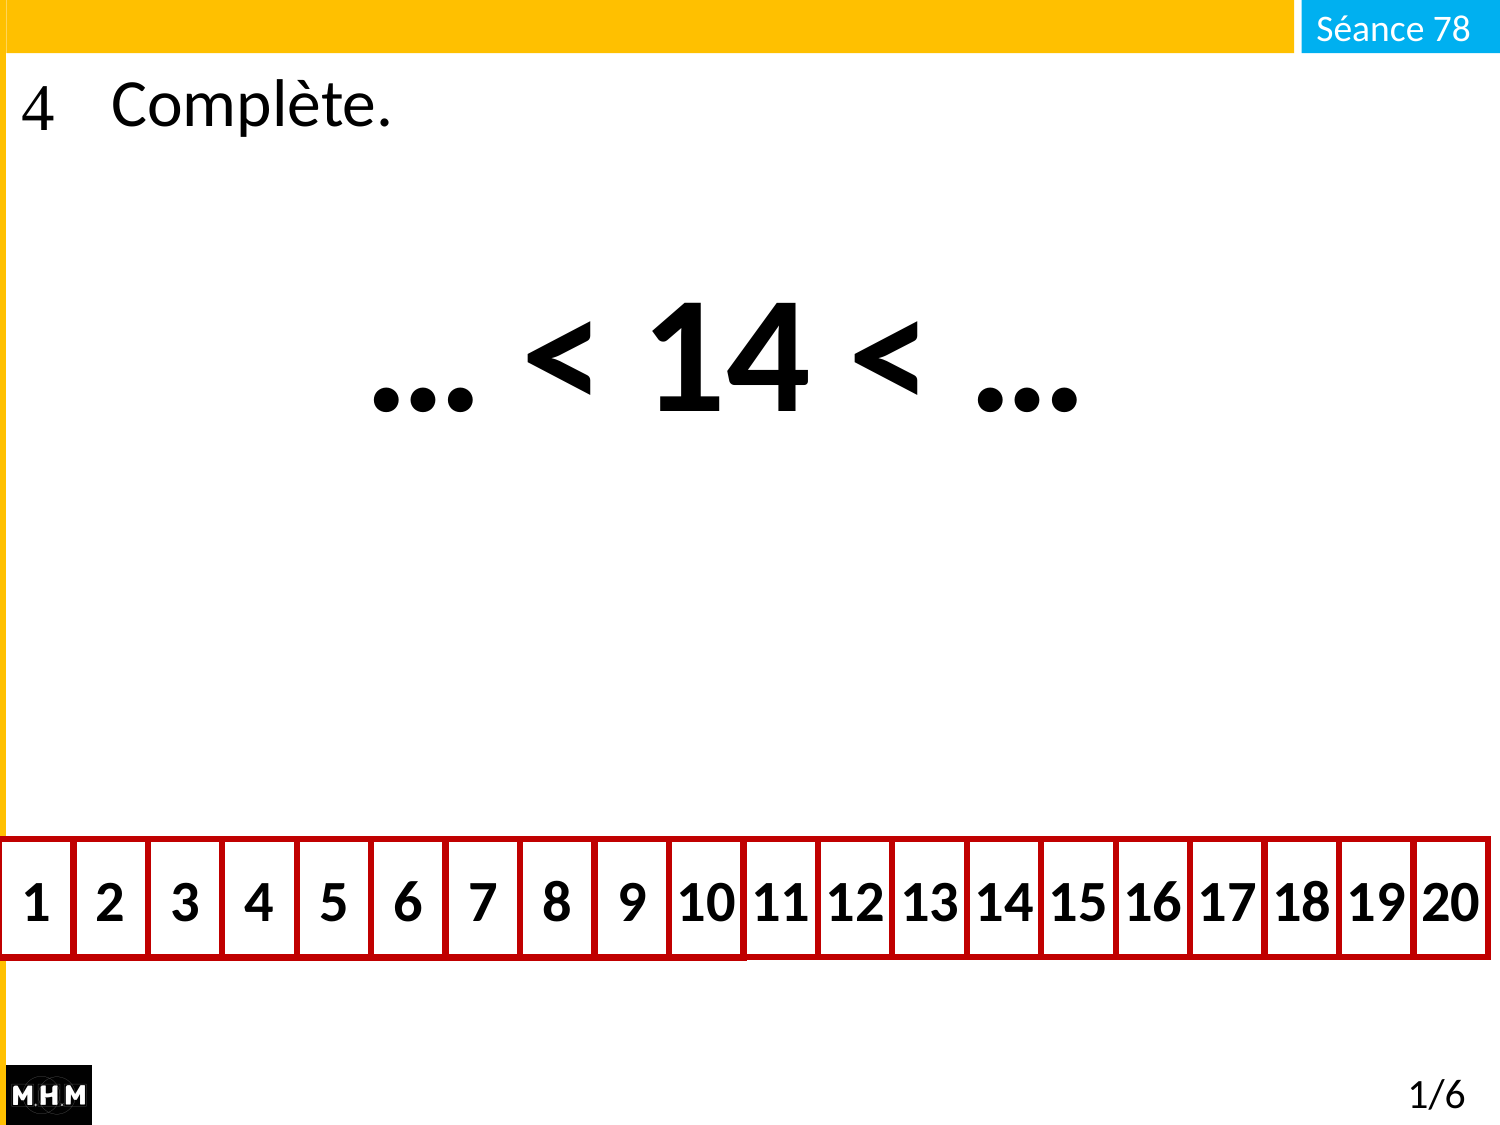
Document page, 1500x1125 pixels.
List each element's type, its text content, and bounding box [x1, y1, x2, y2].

list 1/6 [1373, 1064, 1500, 1125]
picture [6, 1065, 92, 1125]
title Complète. [96, 60, 1391, 149]
text_box … < 14 < … [348, 237, 1105, 453]
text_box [0, 838, 1488, 958]
